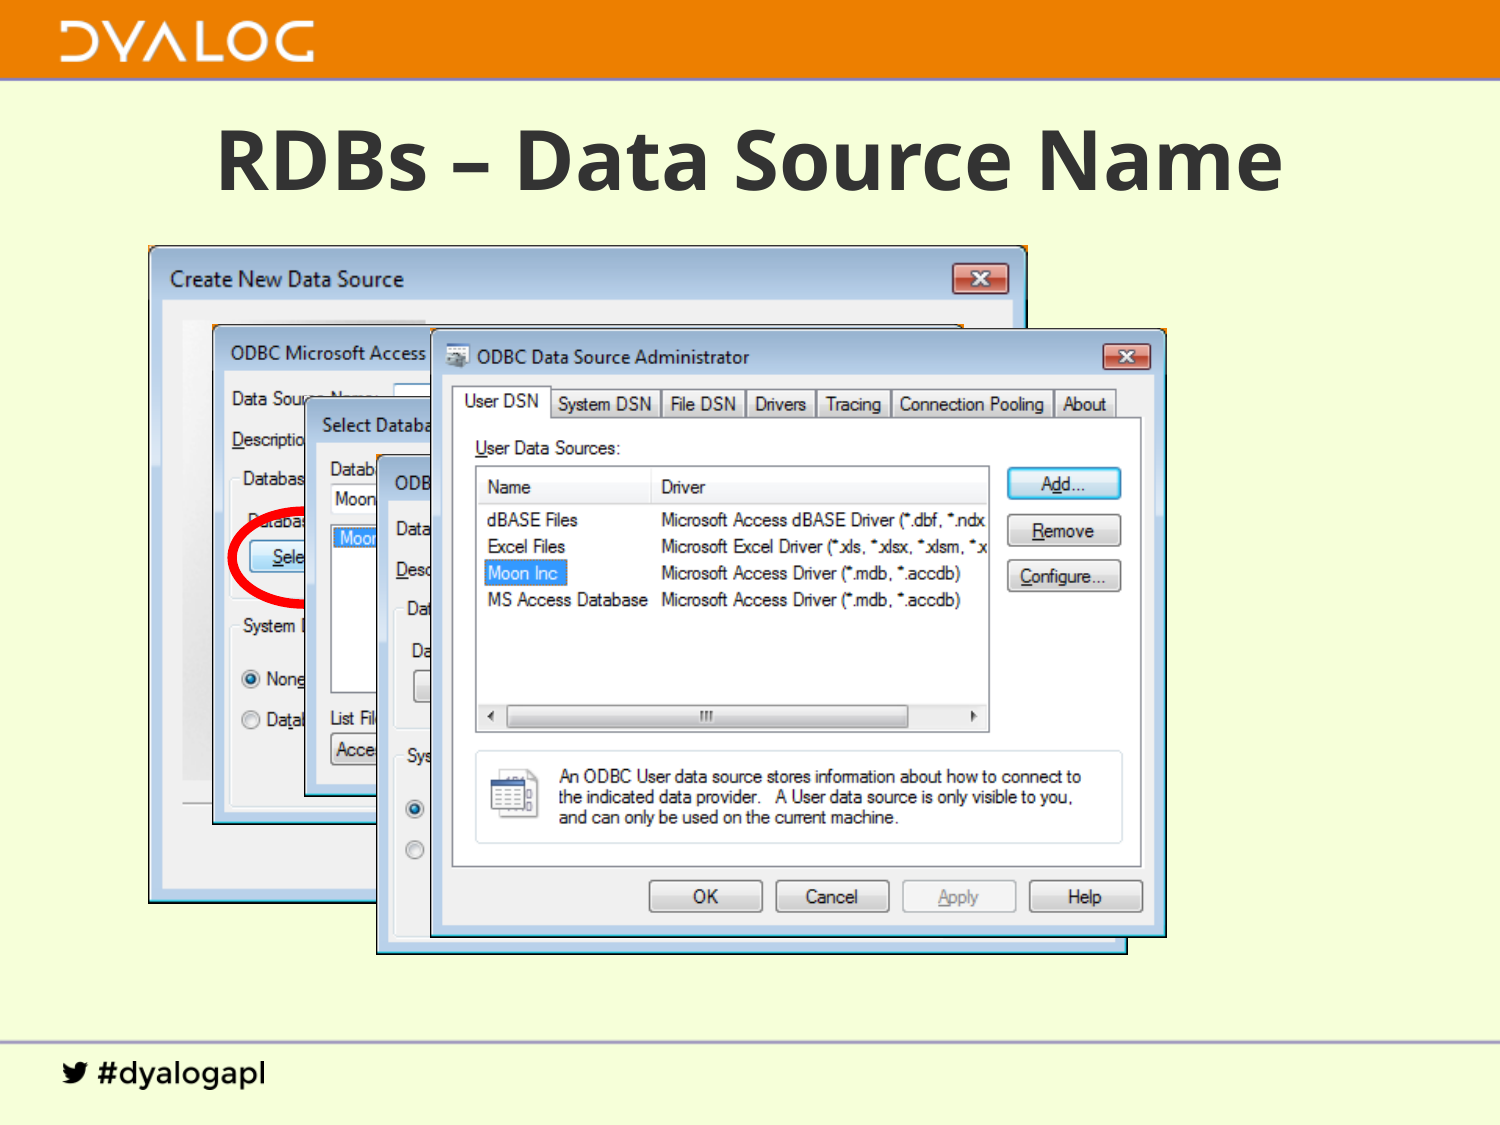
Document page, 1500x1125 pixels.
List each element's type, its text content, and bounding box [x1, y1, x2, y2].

title RDBs – Data Source Name [112, 99, 1388, 288]
picture [0, 0, 1500, 1125]
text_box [212, 324, 965, 825]
